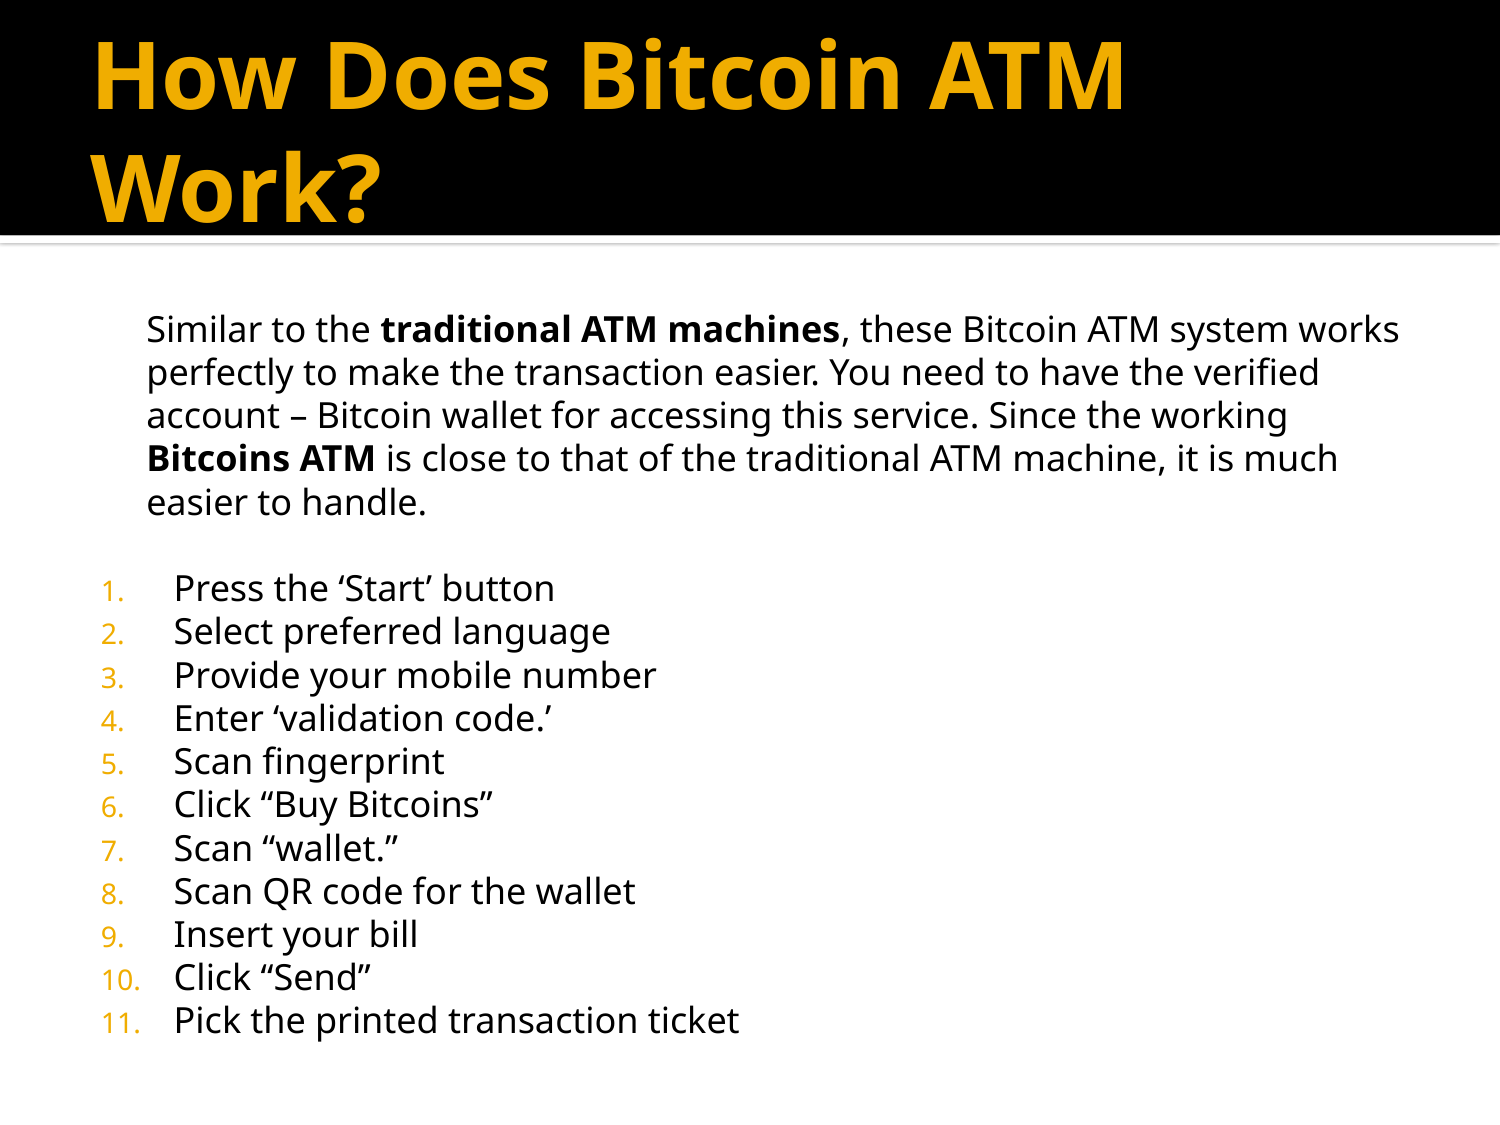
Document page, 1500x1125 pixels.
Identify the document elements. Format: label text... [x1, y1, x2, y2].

title How Does Bitcoin ATM Work? [75, 25, 1425, 231]
list Similar to the traditional ATM machines, these Bitcoin ATM system works perfectly to make the transaction easier. You need to have the verified account – Bitcoin wallet for accessing this service. Since the working Bitcoins ATM is close to that of the traditional ATM machine, it is much easier to handle. Press the ‘Start’ button Select preferred language Provide your mobile number Enter ‘validation code.’ Scan fingerprint Click “Buy Bitcoins” Scan “wallet.” Scan QR code for the wallet Insert your bill Click “Send” Pick the printed transaction ticket [75, 291, 1425, 1050]
